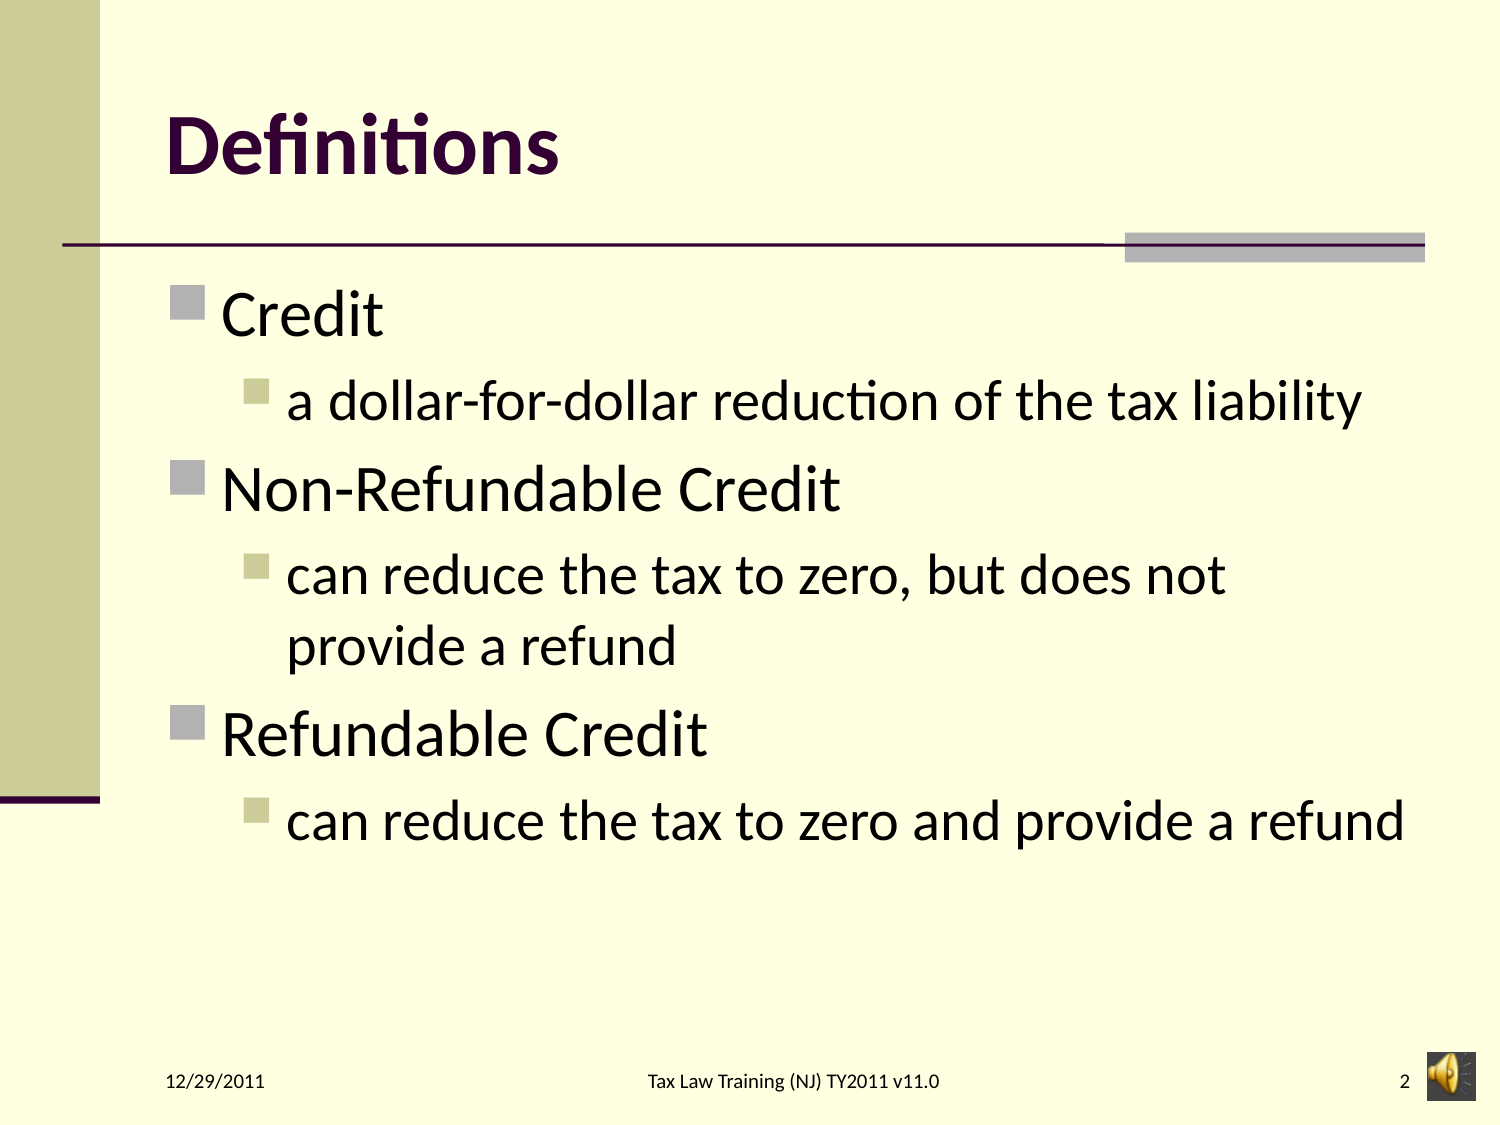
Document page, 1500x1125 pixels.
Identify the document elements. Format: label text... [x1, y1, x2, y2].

slide_number 2 [1112, 1049, 1426, 1101]
footer Tax Law Training (NJ) TY2011 v11.0 [549, 1049, 1038, 1101]
list Credit a dollar-for-dollar reduction of the tax liability Non-Refundable Credit can reduce the tax to zero, but does not provide a refund Refundable Credit can reduce the tax to zero and provide a refund [150, 262, 1425, 1038]
picture [1426, 1051, 1477, 1102]
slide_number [149, 1050, 476, 1101]
title Definitions [150, 45, 1425, 234]
